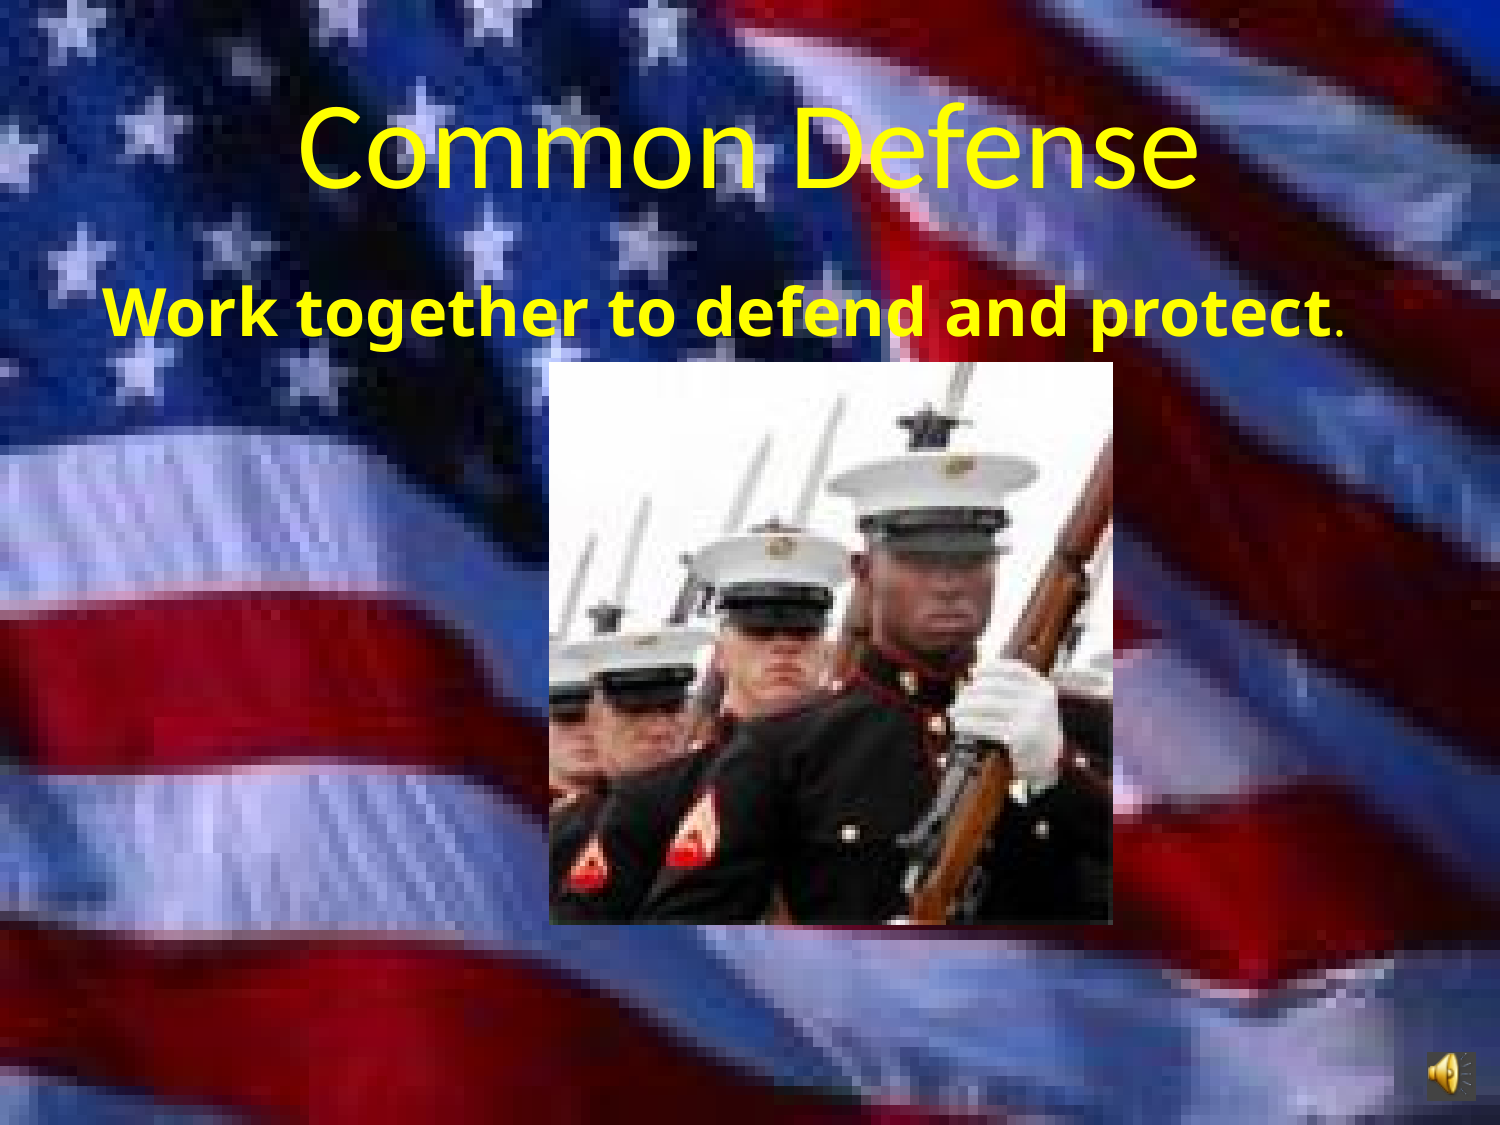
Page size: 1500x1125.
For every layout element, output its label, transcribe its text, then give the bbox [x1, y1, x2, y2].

text_box Work together to defend and protect. [87, 262, 1425, 358]
title Common Defense [75, 45, 1425, 233]
picture [0, 0, 1500, 1125]
